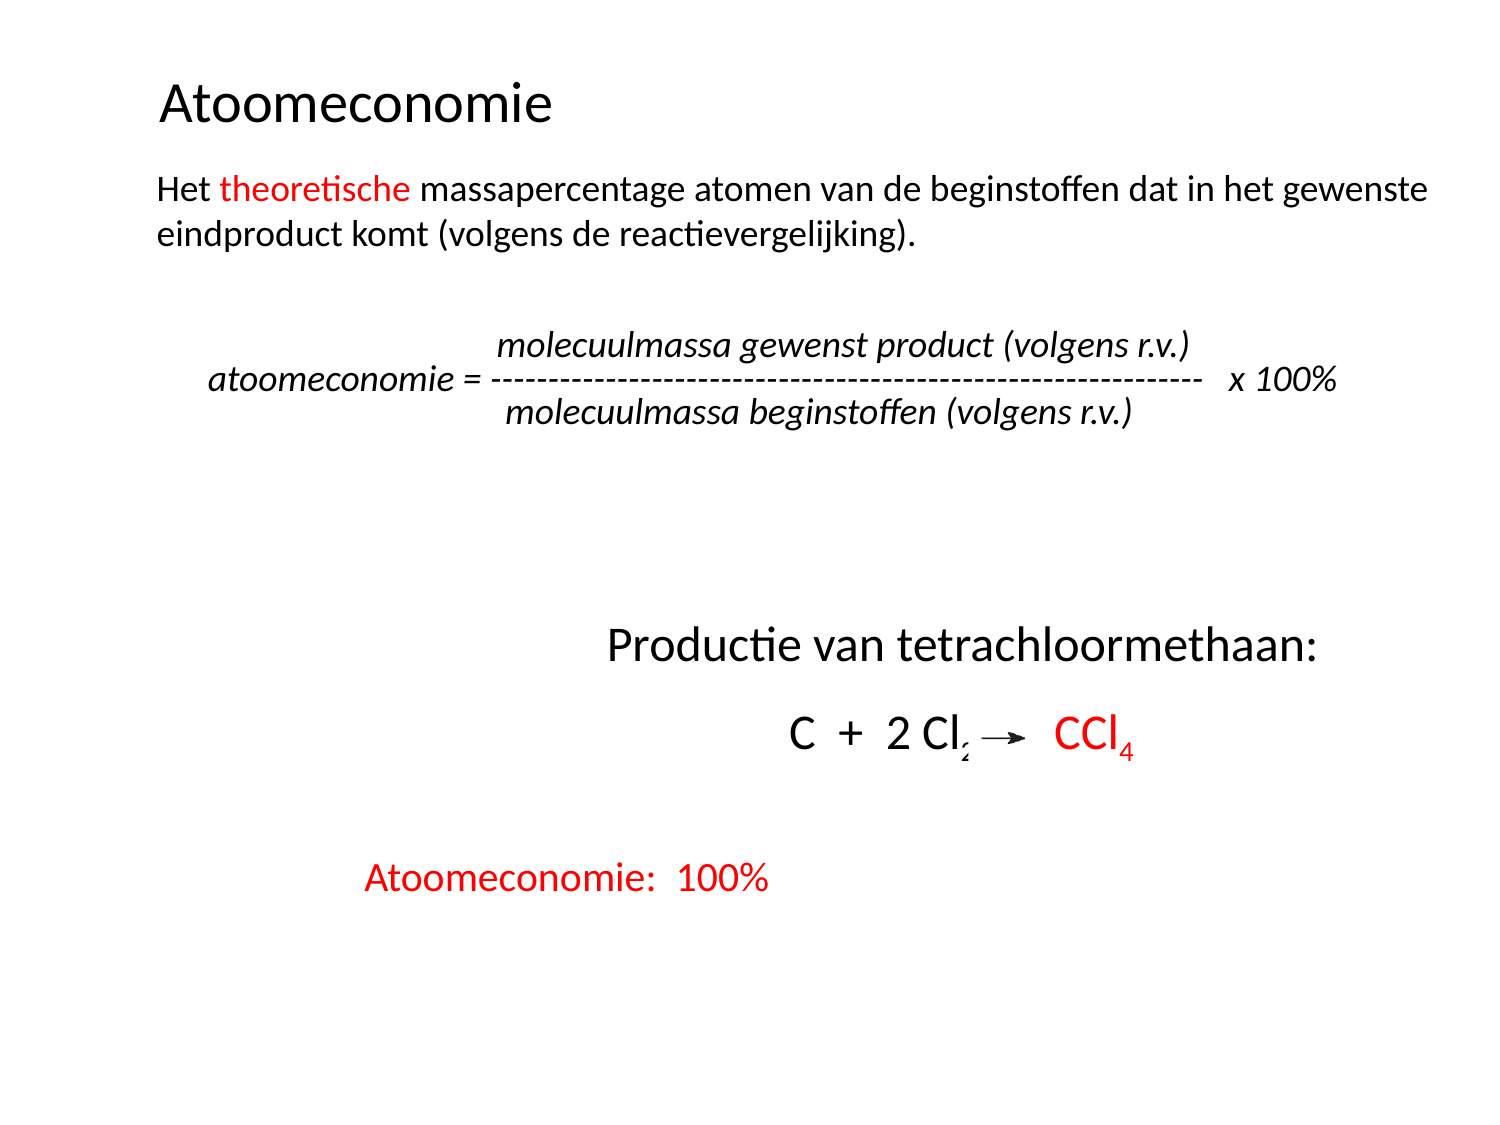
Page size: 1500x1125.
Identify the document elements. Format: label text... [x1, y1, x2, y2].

text_box Het theoretische massapercentage atomen van de beginstoffen dat in het gewenste eindproduct komt (volgens de reactievergelijking). molecuulmassa gewenst product (volgens r.v.) atoomeconomie = -------------------------------------------------------------- x 100% molecuulmassa beginstoffen (volgens r.v.) Productie van tetrachloormethaan: C + 2 Cl2 CCl4 Atoomeconomie: 100% [129, 156, 1500, 1052]
text_box Atoomeconomie [145, 57, 569, 142]
picture [968, 732, 1031, 769]
